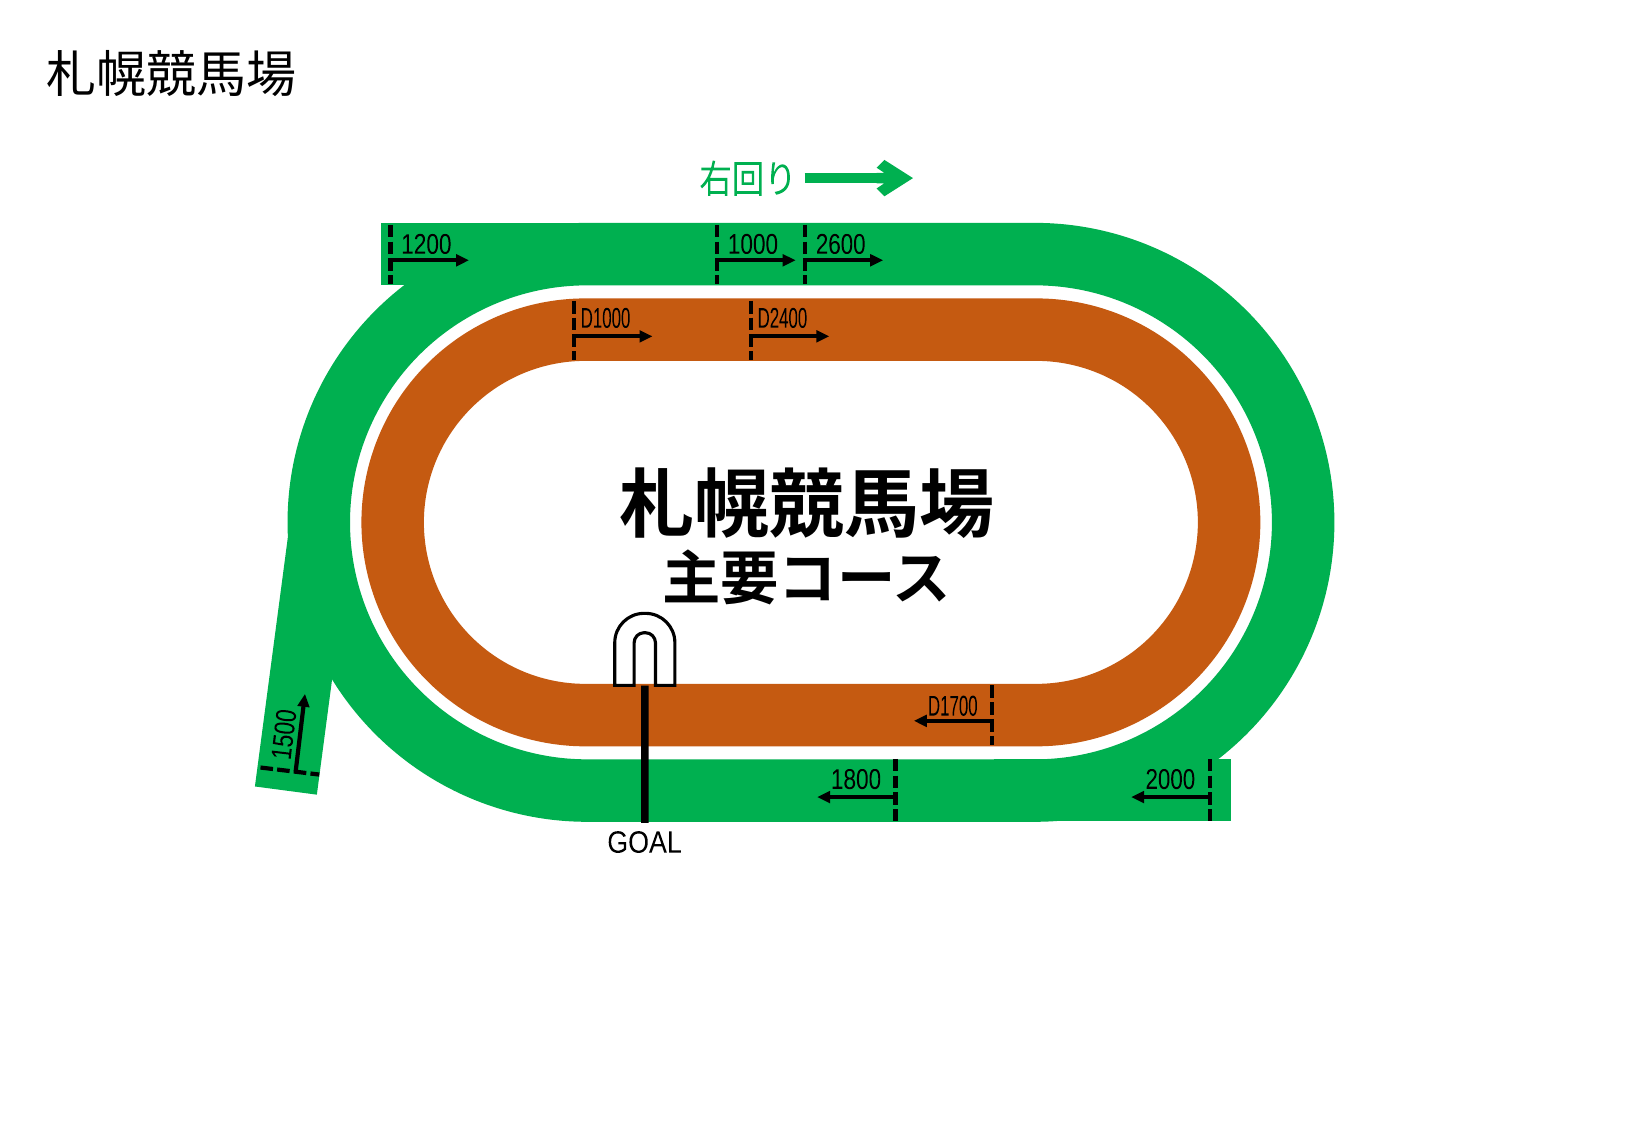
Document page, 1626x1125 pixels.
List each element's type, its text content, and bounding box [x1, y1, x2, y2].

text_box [602, 449, 1012, 620]
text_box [700, 160, 913, 197]
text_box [285, 254, 1304, 791]
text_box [1131, 758, 1210, 821]
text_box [804, 224, 883, 284]
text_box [914, 685, 993, 745]
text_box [608, 620, 681, 853]
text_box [717, 224, 796, 284]
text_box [255, 702, 334, 762]
text_box 札幌競馬場 [31, 35, 312, 111]
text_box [573, 300, 653, 361]
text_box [750, 300, 829, 361]
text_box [390, 224, 469, 284]
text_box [817, 758, 896, 821]
